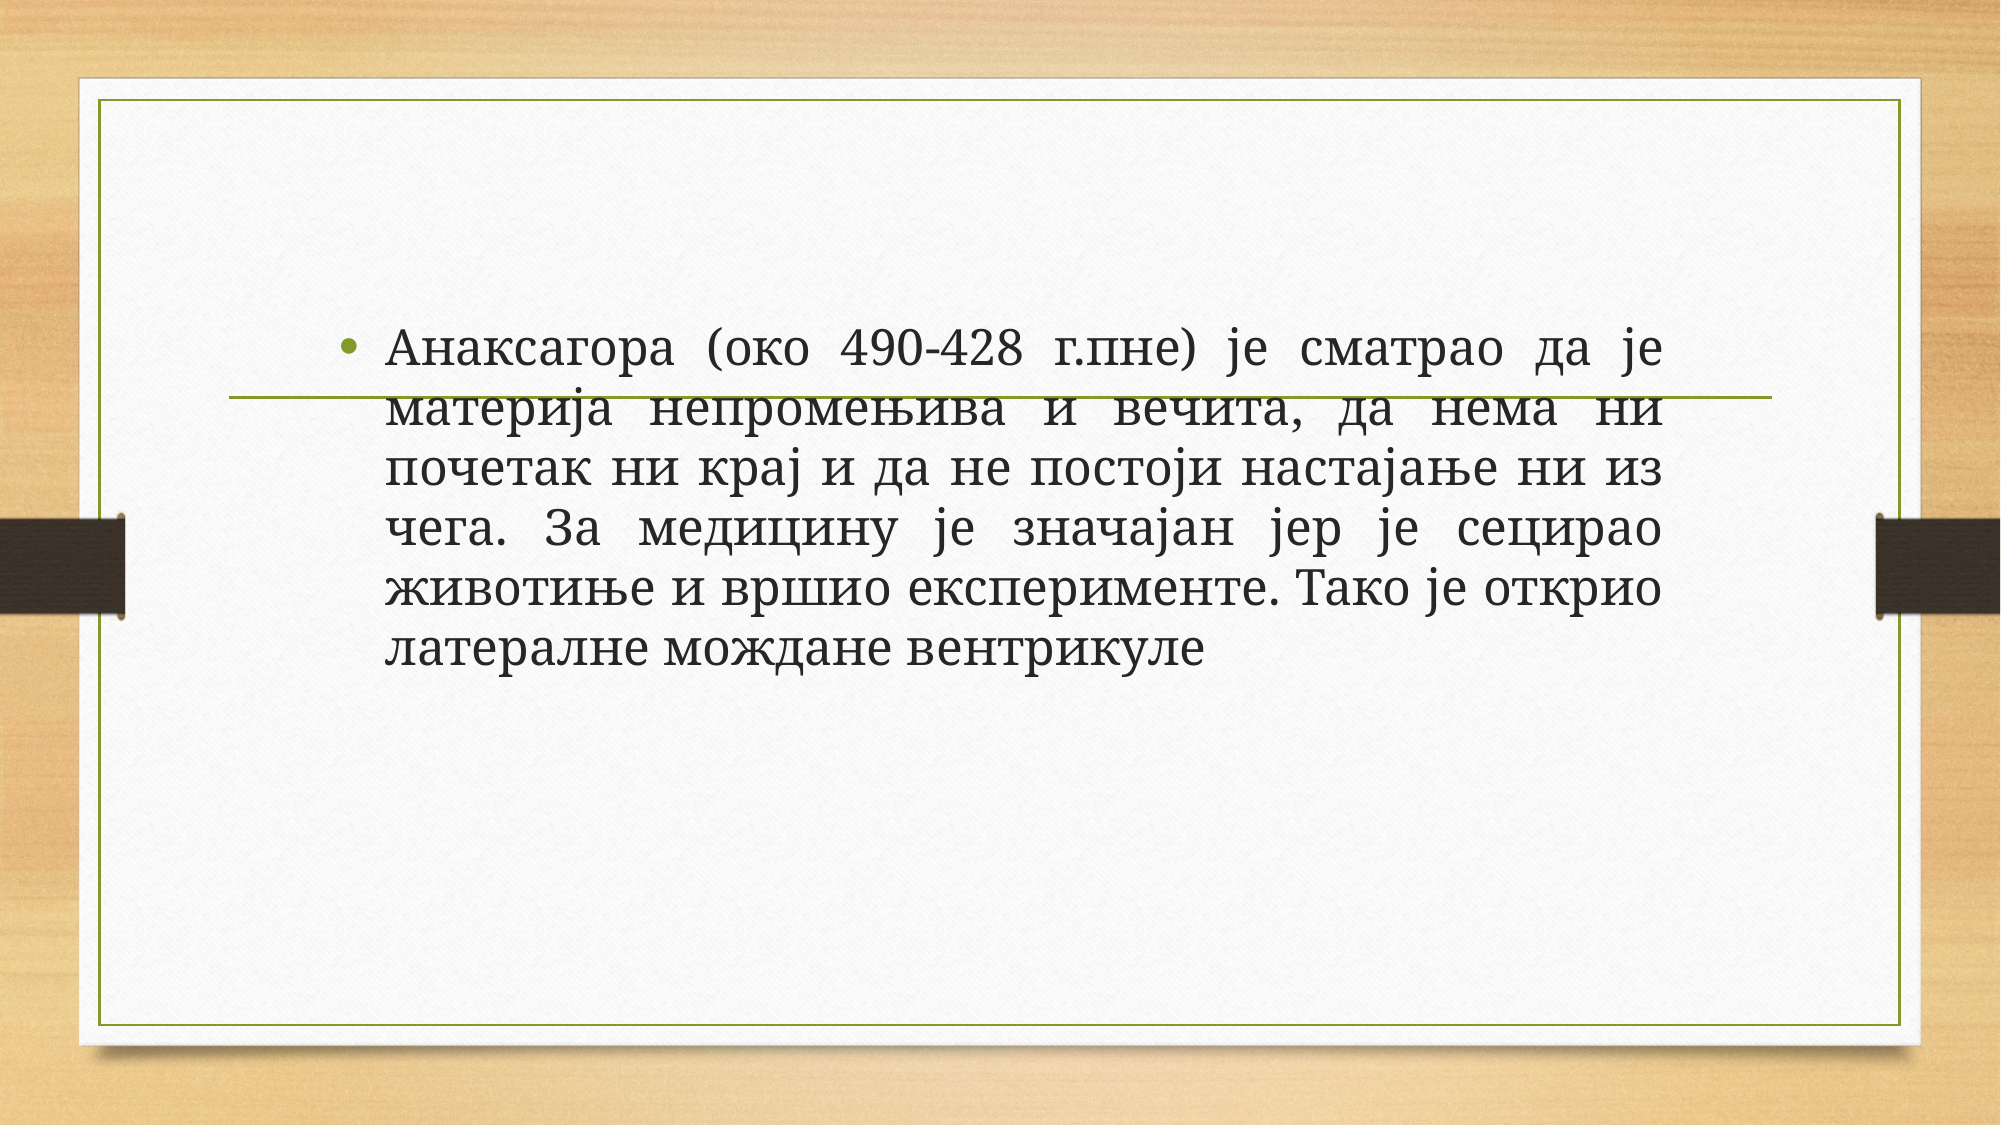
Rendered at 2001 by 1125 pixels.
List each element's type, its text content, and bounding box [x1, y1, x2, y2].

picture [0, 0, 2001, 1125]
list Анаксагора (око 490-428 г.пне) је сматрао да је материја непромењива и вечита, да нема ни почетак ни крај и да не постоји настајање ни из чега. За медицину је значајан јер је сецирао животиње и вршио експерименте. Тако је открио латералне мождане вентрикуле [323, 225, 1680, 817]
